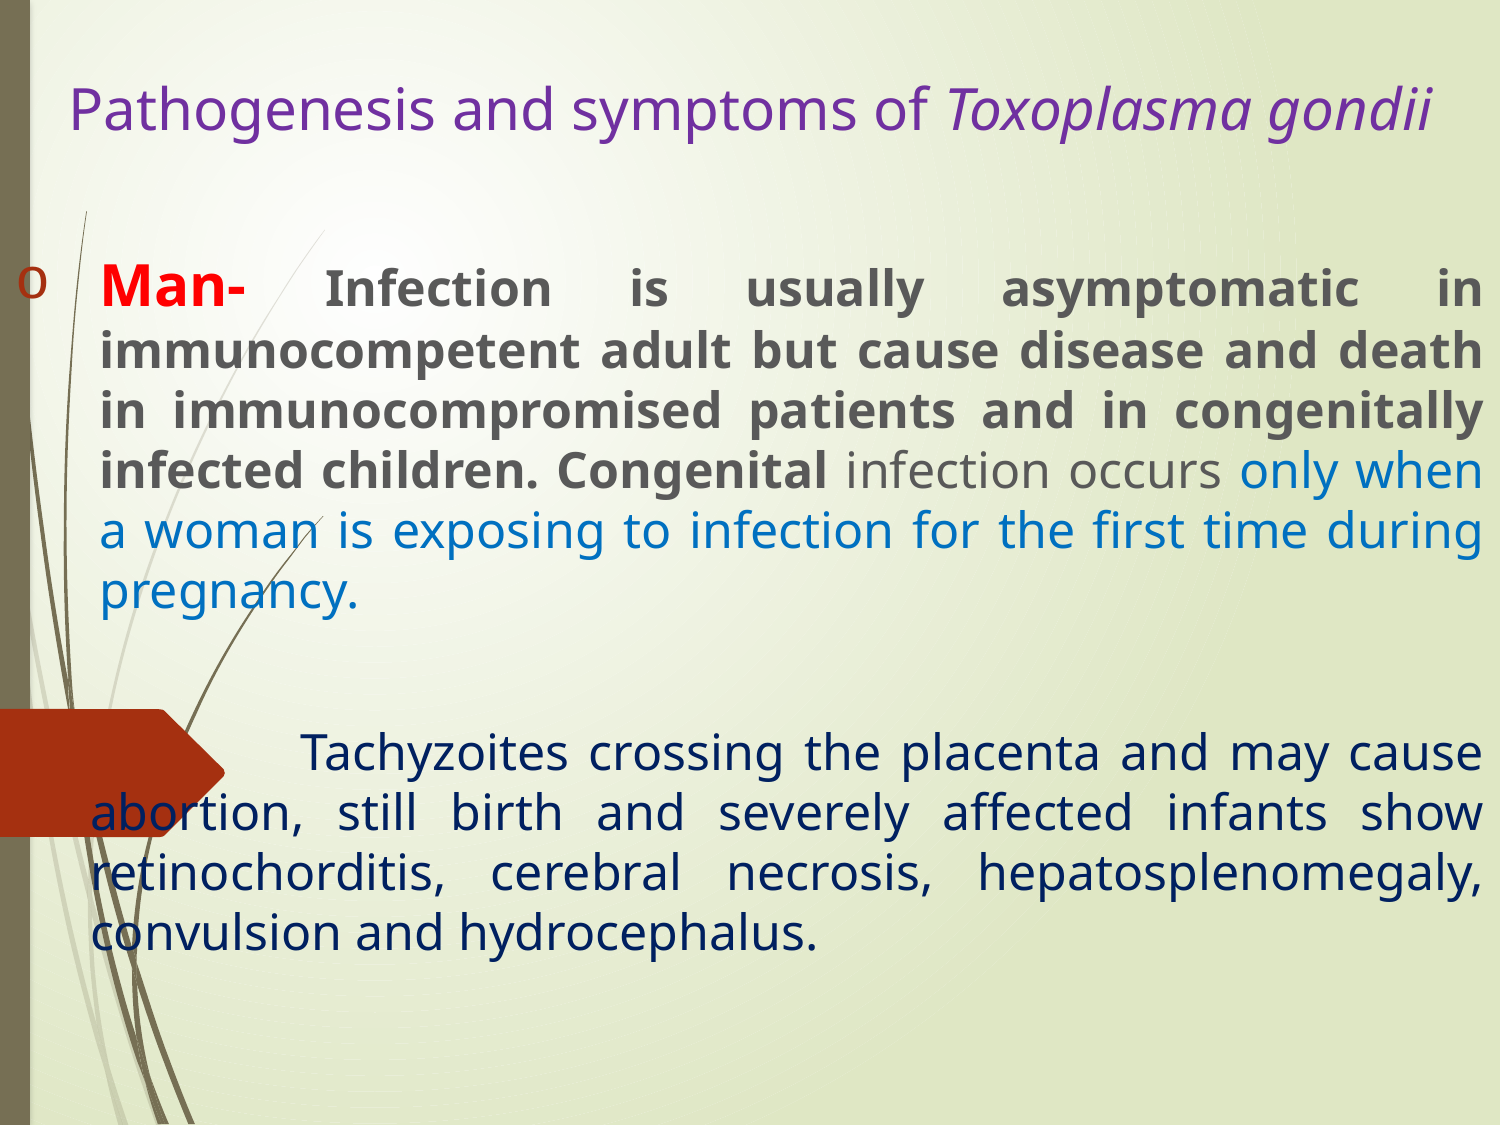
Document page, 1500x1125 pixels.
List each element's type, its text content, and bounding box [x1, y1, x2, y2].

title Pathogenesis and symptoms of Toxoplasma gondii [0, 0, 1500, 149]
subtitle Man- Infection is usually asymptomatic in immunocompetent adult but cause disease and death in immunocompromised patients and in congenitally infected children. Congenital infection occurs only when a woman is exposing to infection for the first time during pregnancy. Tachyzoites crossing the placenta and may cause abortion, still birth and severely affected infants show retinochorditis, cerebral necrosis, hepatosplenomegaly, convulsion and hydrocephalus. [0, 149, 1500, 1125]
